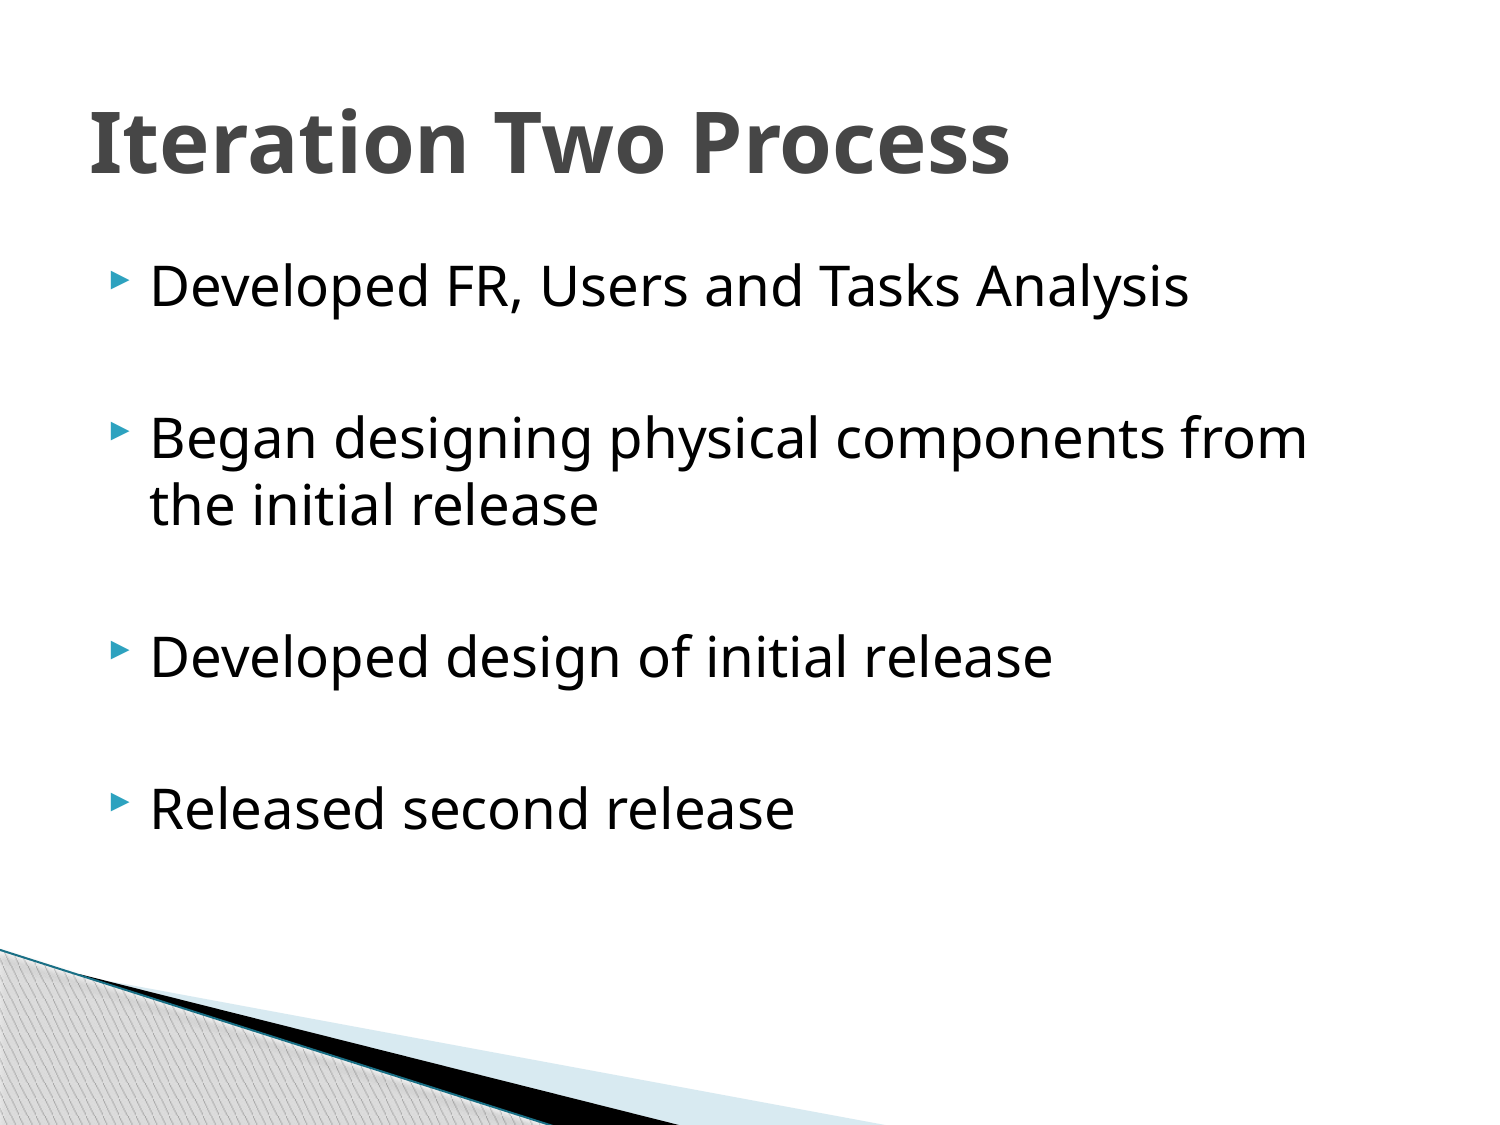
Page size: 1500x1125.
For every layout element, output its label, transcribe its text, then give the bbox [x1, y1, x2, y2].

list Developed FR, Users and Tasks Analysis Began designing physical components from the initial release Developed design of initial release Released second release [75, 243, 1425, 986]
title Iteration Two Process [75, 45, 1425, 233]
